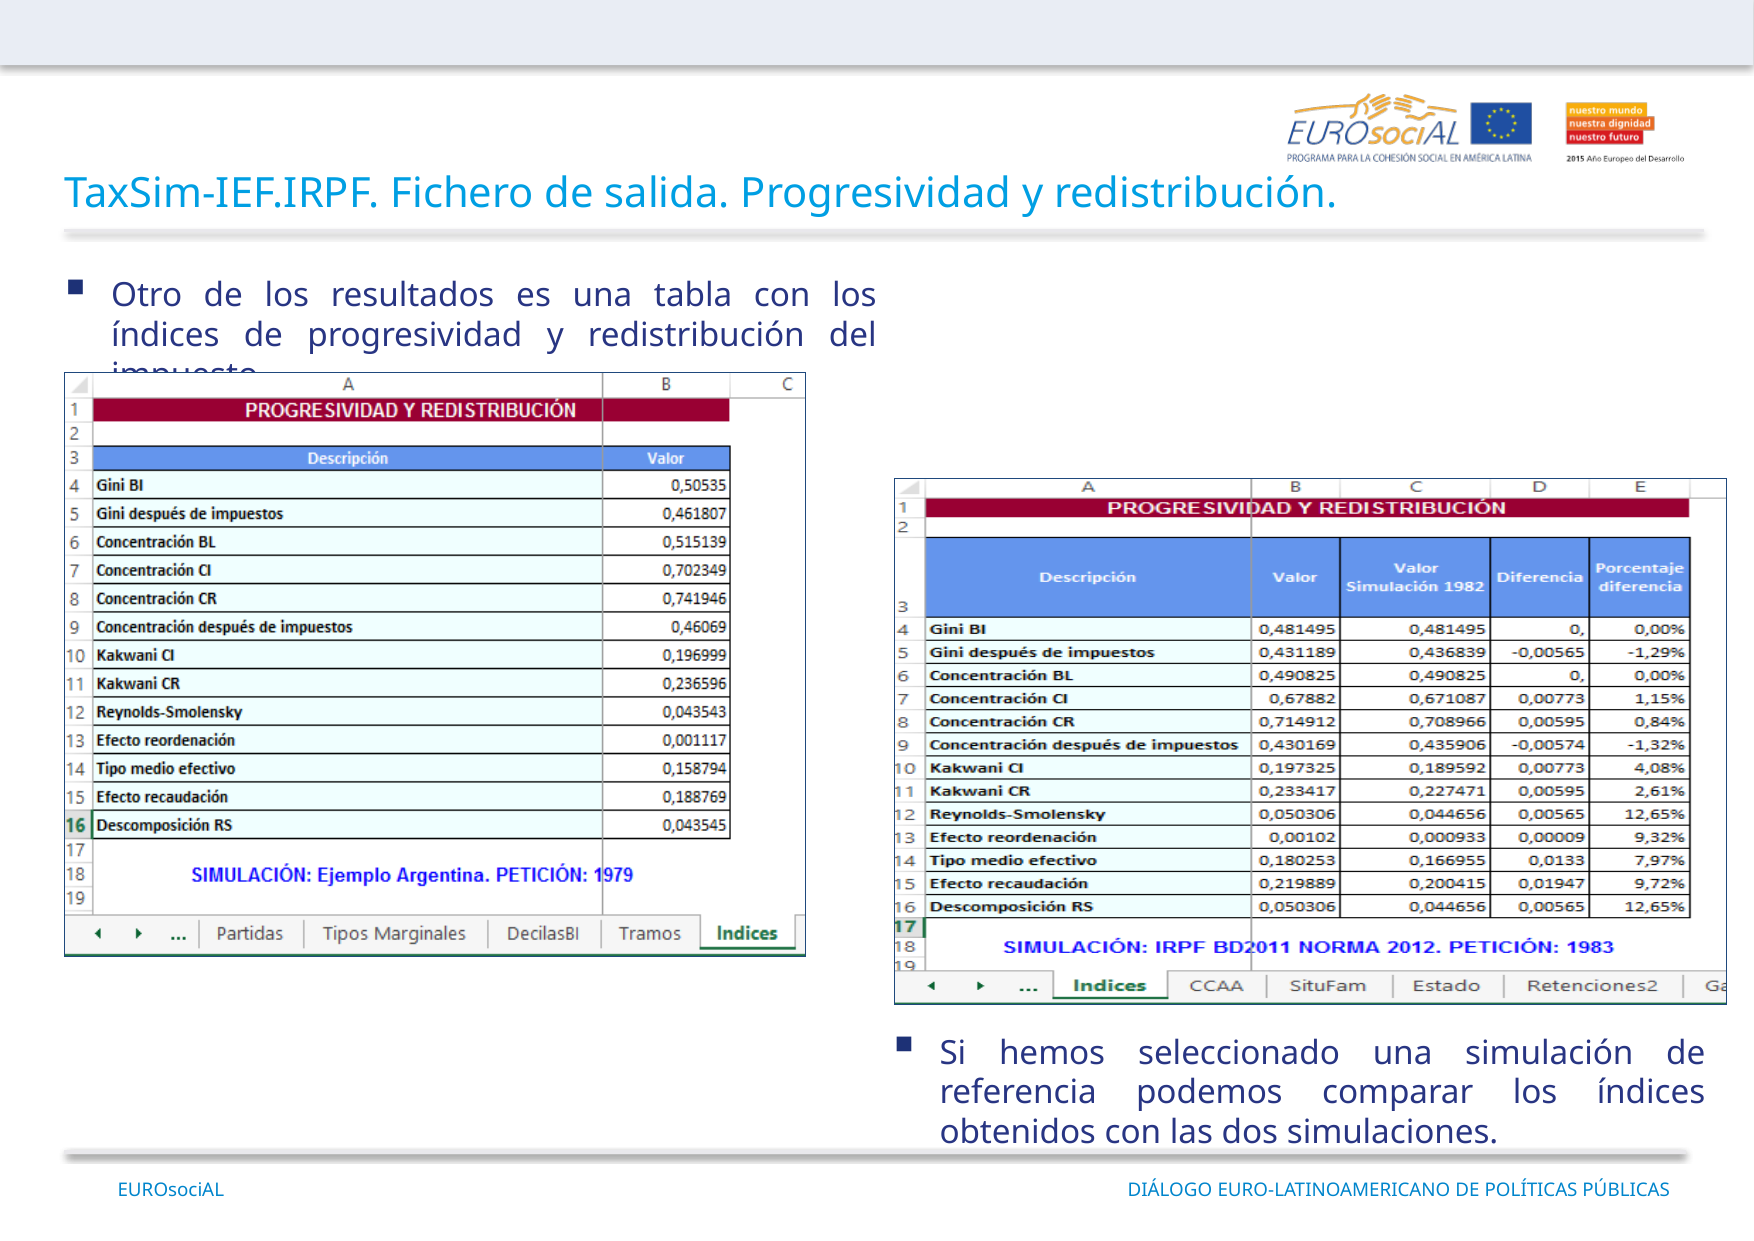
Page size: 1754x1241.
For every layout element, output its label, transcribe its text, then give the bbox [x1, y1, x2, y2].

picture [63, 371, 806, 957]
picture [1278, 88, 1692, 173]
text_box Si hemos seleccionado una simulación de referencia podemos comparar los índices obtenidos con las dos simulaciones. [892, 1011, 1707, 1154]
picture [894, 478, 1727, 1005]
text_box Otro de los resultados es una tabla con los índices de progresividad y redistribución del impuesto. [64, 254, 878, 396]
text_box TaxSim-IEF.IRPF. Fichero de salida. Progresividad y redistribución. [49, 158, 1628, 233]
